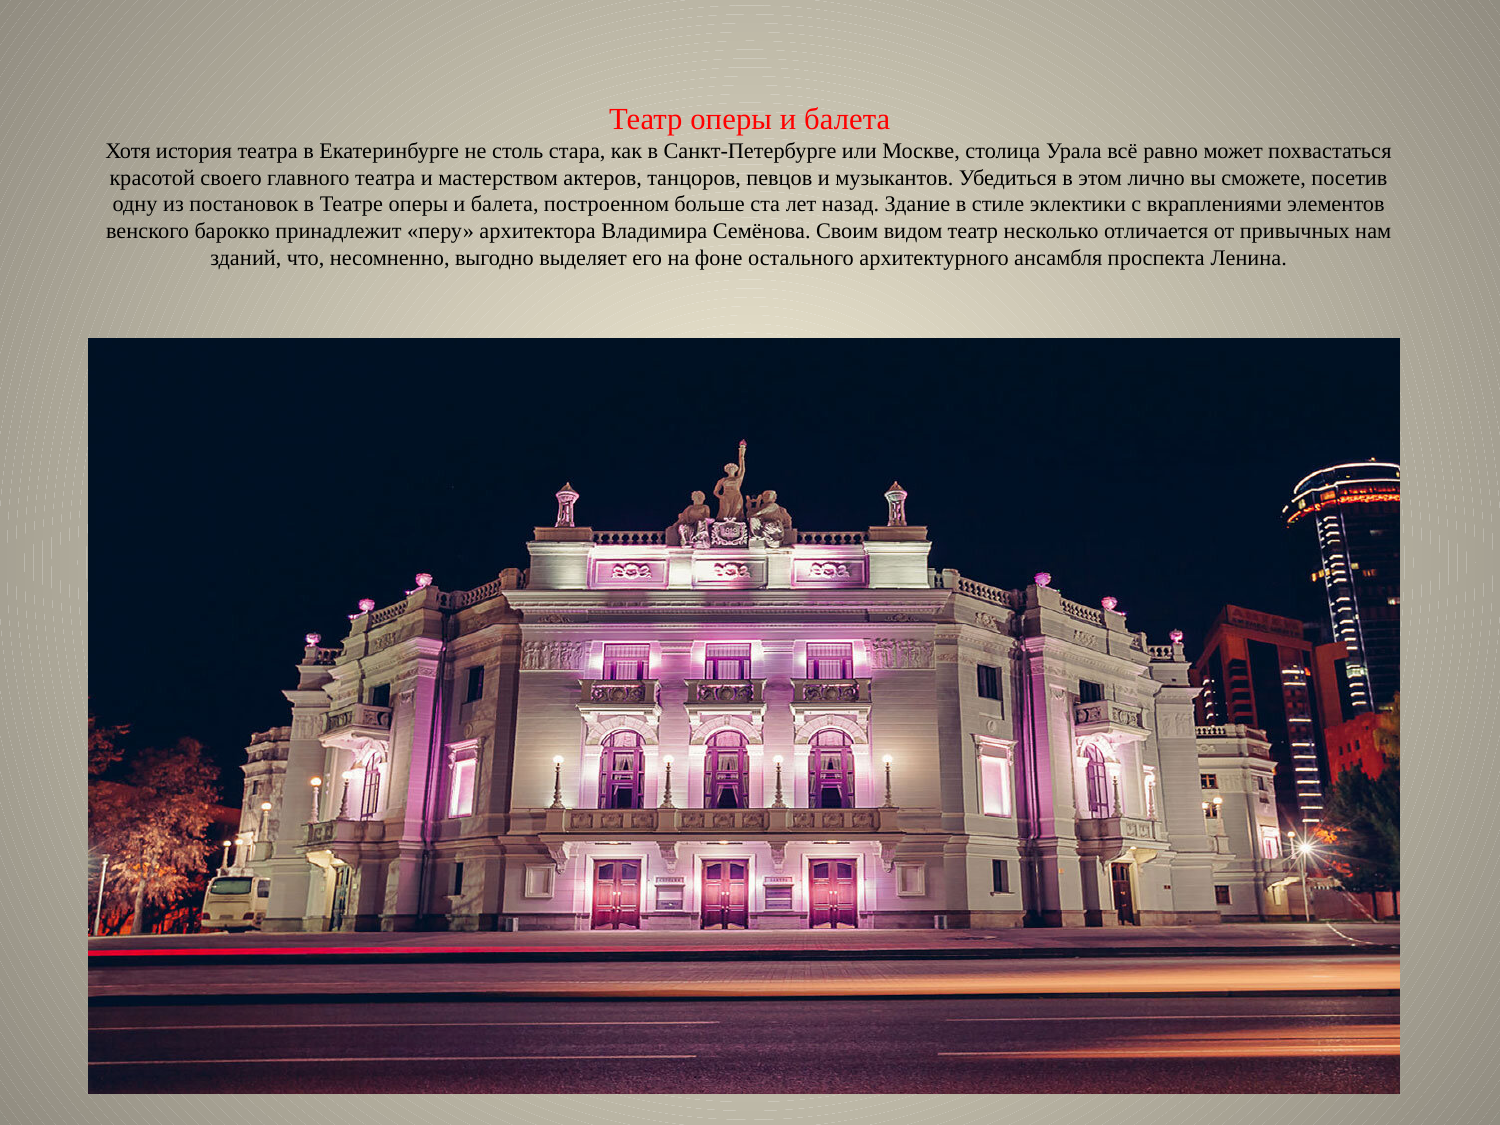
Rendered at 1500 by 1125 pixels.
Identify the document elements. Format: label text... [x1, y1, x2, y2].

title Театр оперы и балета Хотя история театра в Екатеринбурге не столь стара, как в Санкт-Петербурге или Москве, столица Урала всё равно может похвастаться красотой своего главного театра и мастерством актеров, танцоров, певцов и музыкантов. Убедиться в этом лично вы сможете, посетив одну из постановок в Театре оперы и балета, построенном больше ста лет назад. Здание в стиле эклектики с вкраплениями элементов венского барокко принадлежит «перу» архитектора Владимира Семёнова. Своим видом театр несколько отличается от привычных нам зданий, что, несомненно, выгодно выделяет его на фоне остального архитектурного ансамбля проспекта Ленина. [75, 90, 1425, 303]
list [88, 337, 1400, 1095]
